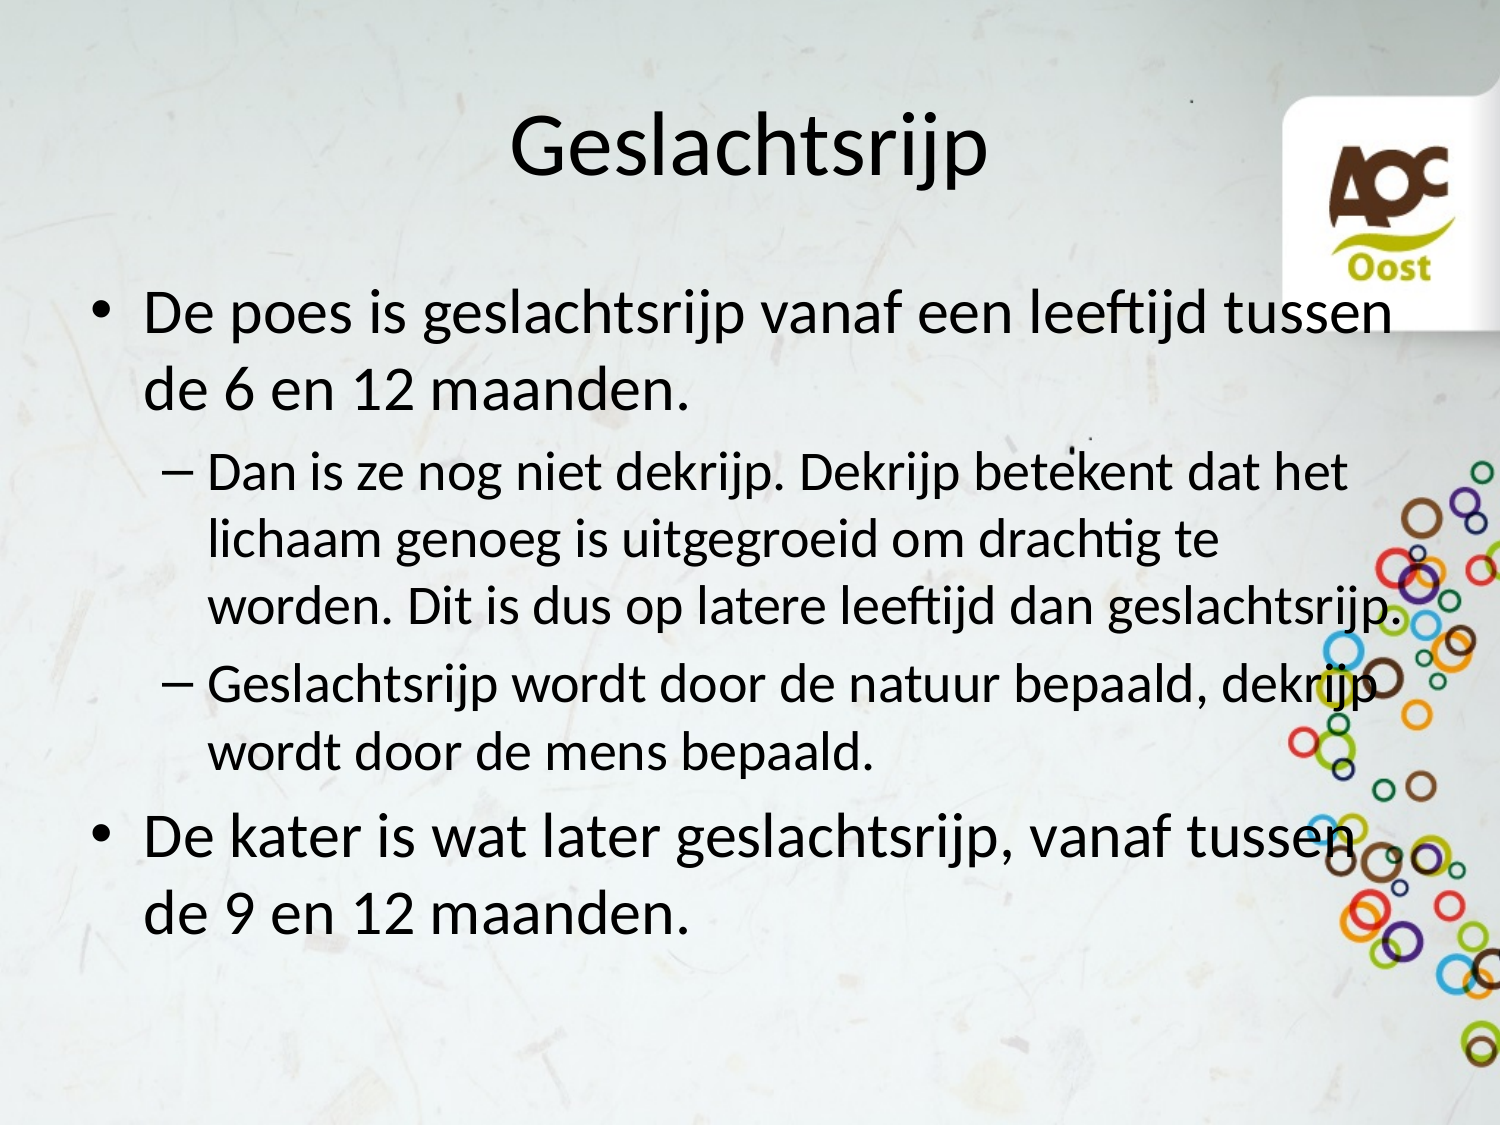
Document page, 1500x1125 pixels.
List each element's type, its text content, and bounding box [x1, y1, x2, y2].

picture [0, 0, 1500, 1125]
list De poes is geslachtsrijp vanaf een leeftijd tussen de 6 en 12 maanden. Dan is ze nog niet dekrijp. Dekrijp betekent dat het lichaam genoeg is uitgegroeid om drachtig te worden. Dit is dus op latere leeftijd dan geslachtsrijp. Geslachtsrijp wordt door de natuur bepaald, dekrijp wordt door de mens bepaald. De kater is wat later geslachtsrijp, vanaf tussen de 9 en 12 maanden. [75, 262, 1425, 1005]
title Geslachtsrijp [75, 45, 1425, 233]
